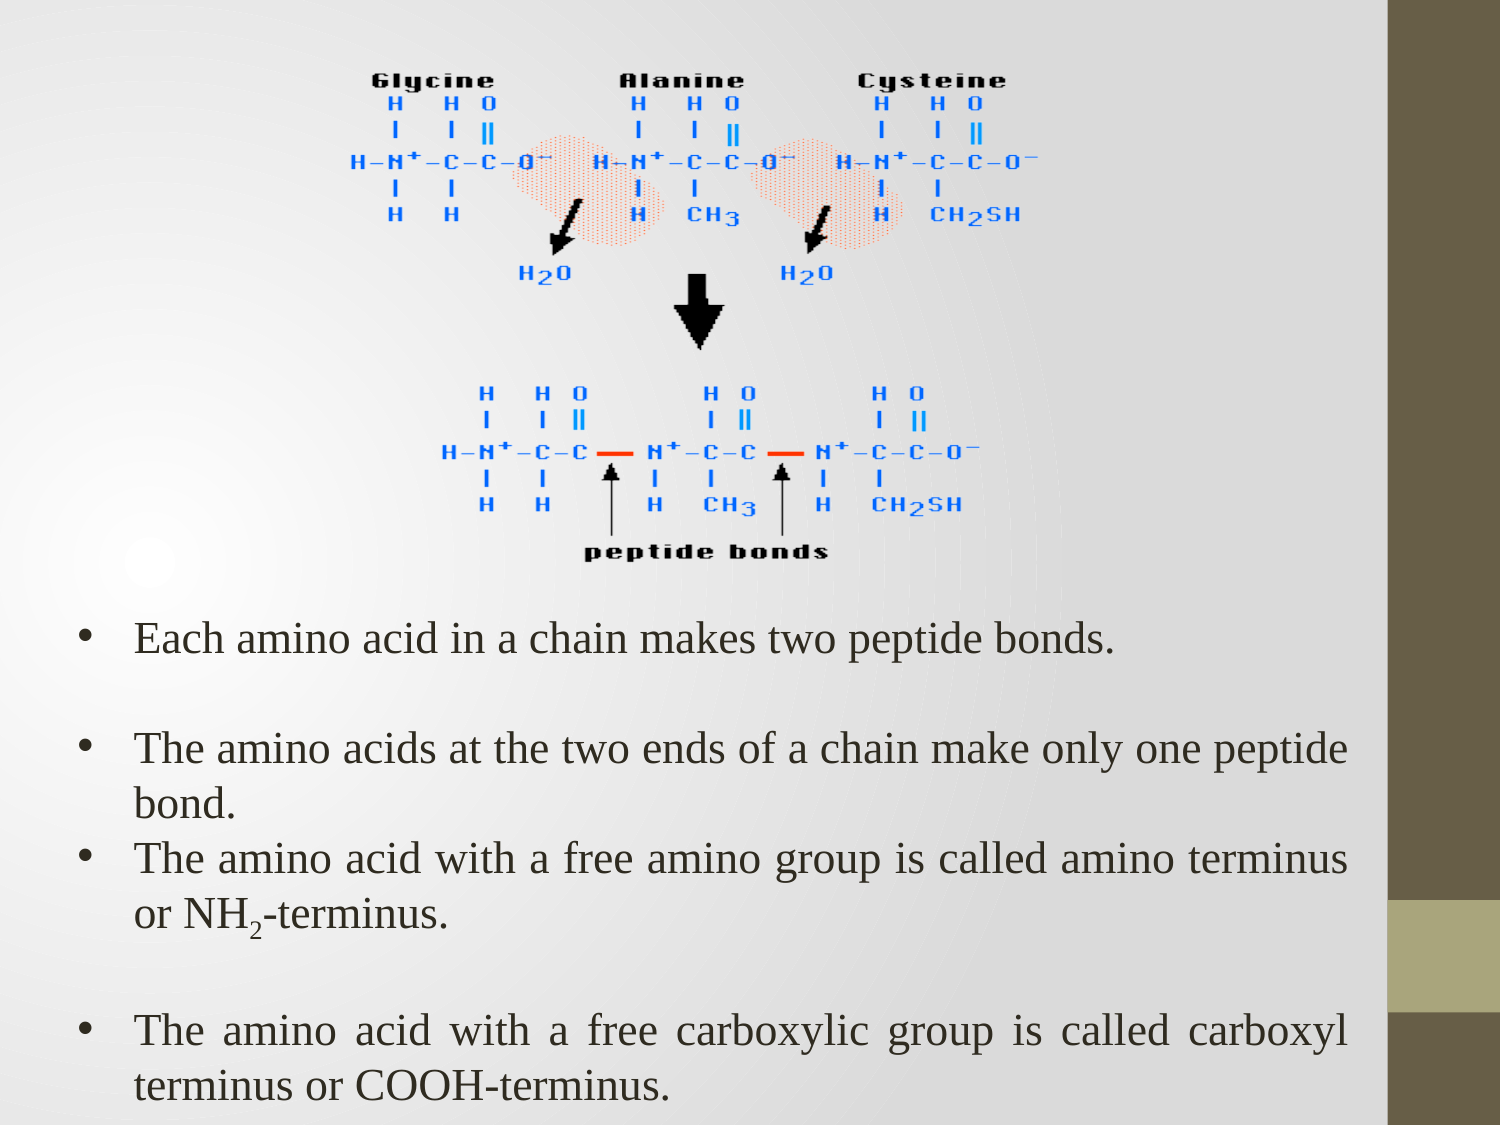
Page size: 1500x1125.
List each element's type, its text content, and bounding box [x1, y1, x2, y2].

picture [346, 67, 1060, 570]
text_box Each amino acid in a chain makes two peptide bonds. The amino acids at the two ends of a chain make only one peptide bond. The amino acid with a free amino group is called amino terminus or NH2-terminus. The amino acid with a free carboxylic group is called carboxyl terminus or COOH-terminus. [62, 600, 1365, 1125]
